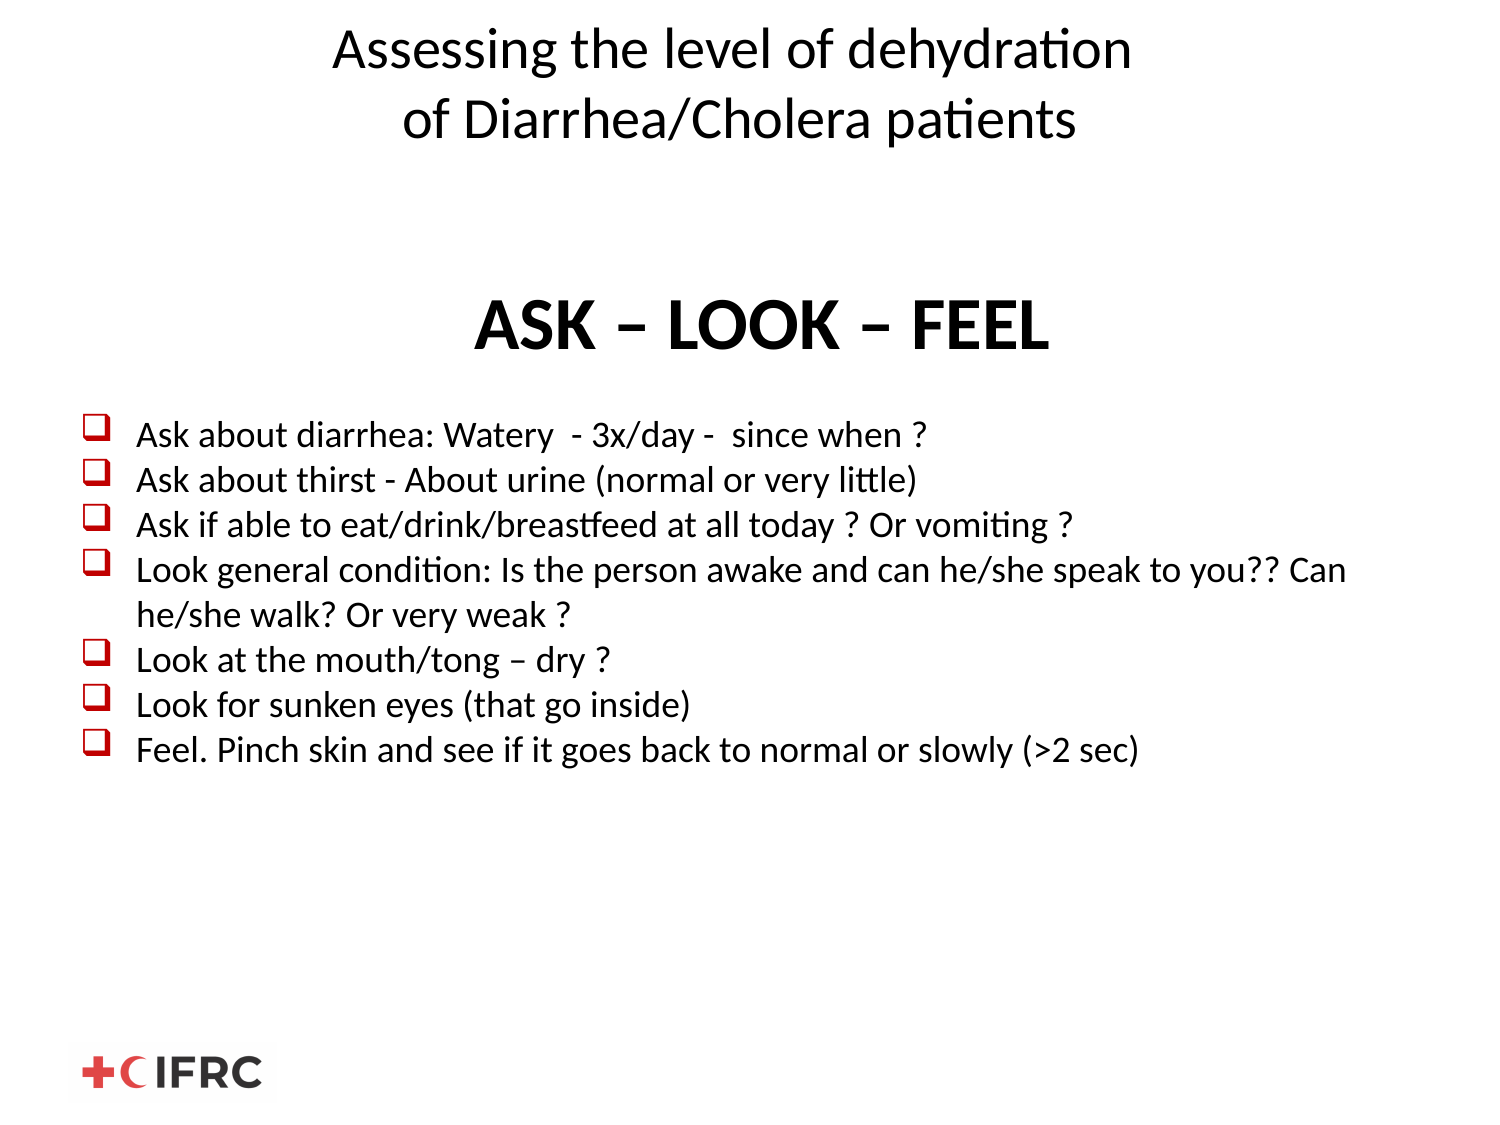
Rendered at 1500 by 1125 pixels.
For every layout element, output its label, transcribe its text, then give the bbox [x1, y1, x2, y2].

picture [68, 1042, 277, 1103]
list ASK – LOOK – FEEL Ask about diarrhea: Watery - 3x/day - since when ? Ask about thirst - About urine (normal or very little) Ask if able to eat/drink/breastfeed at all today ? Or vomiting ? Look general condition: Is the person awake and can he/she speak to you?? Can he/she walk? Or very weak ? Look at the mouth/tong – dry ? Look for sunken eyes (that go inside) Feel. Pinch skin and see if it goes back to normal or slowly (>2 sec) [64, 267, 1461, 953]
title Assessing the level of dehydration of Diarrhea/Cholera patients [64, 0, 1415, 174]
